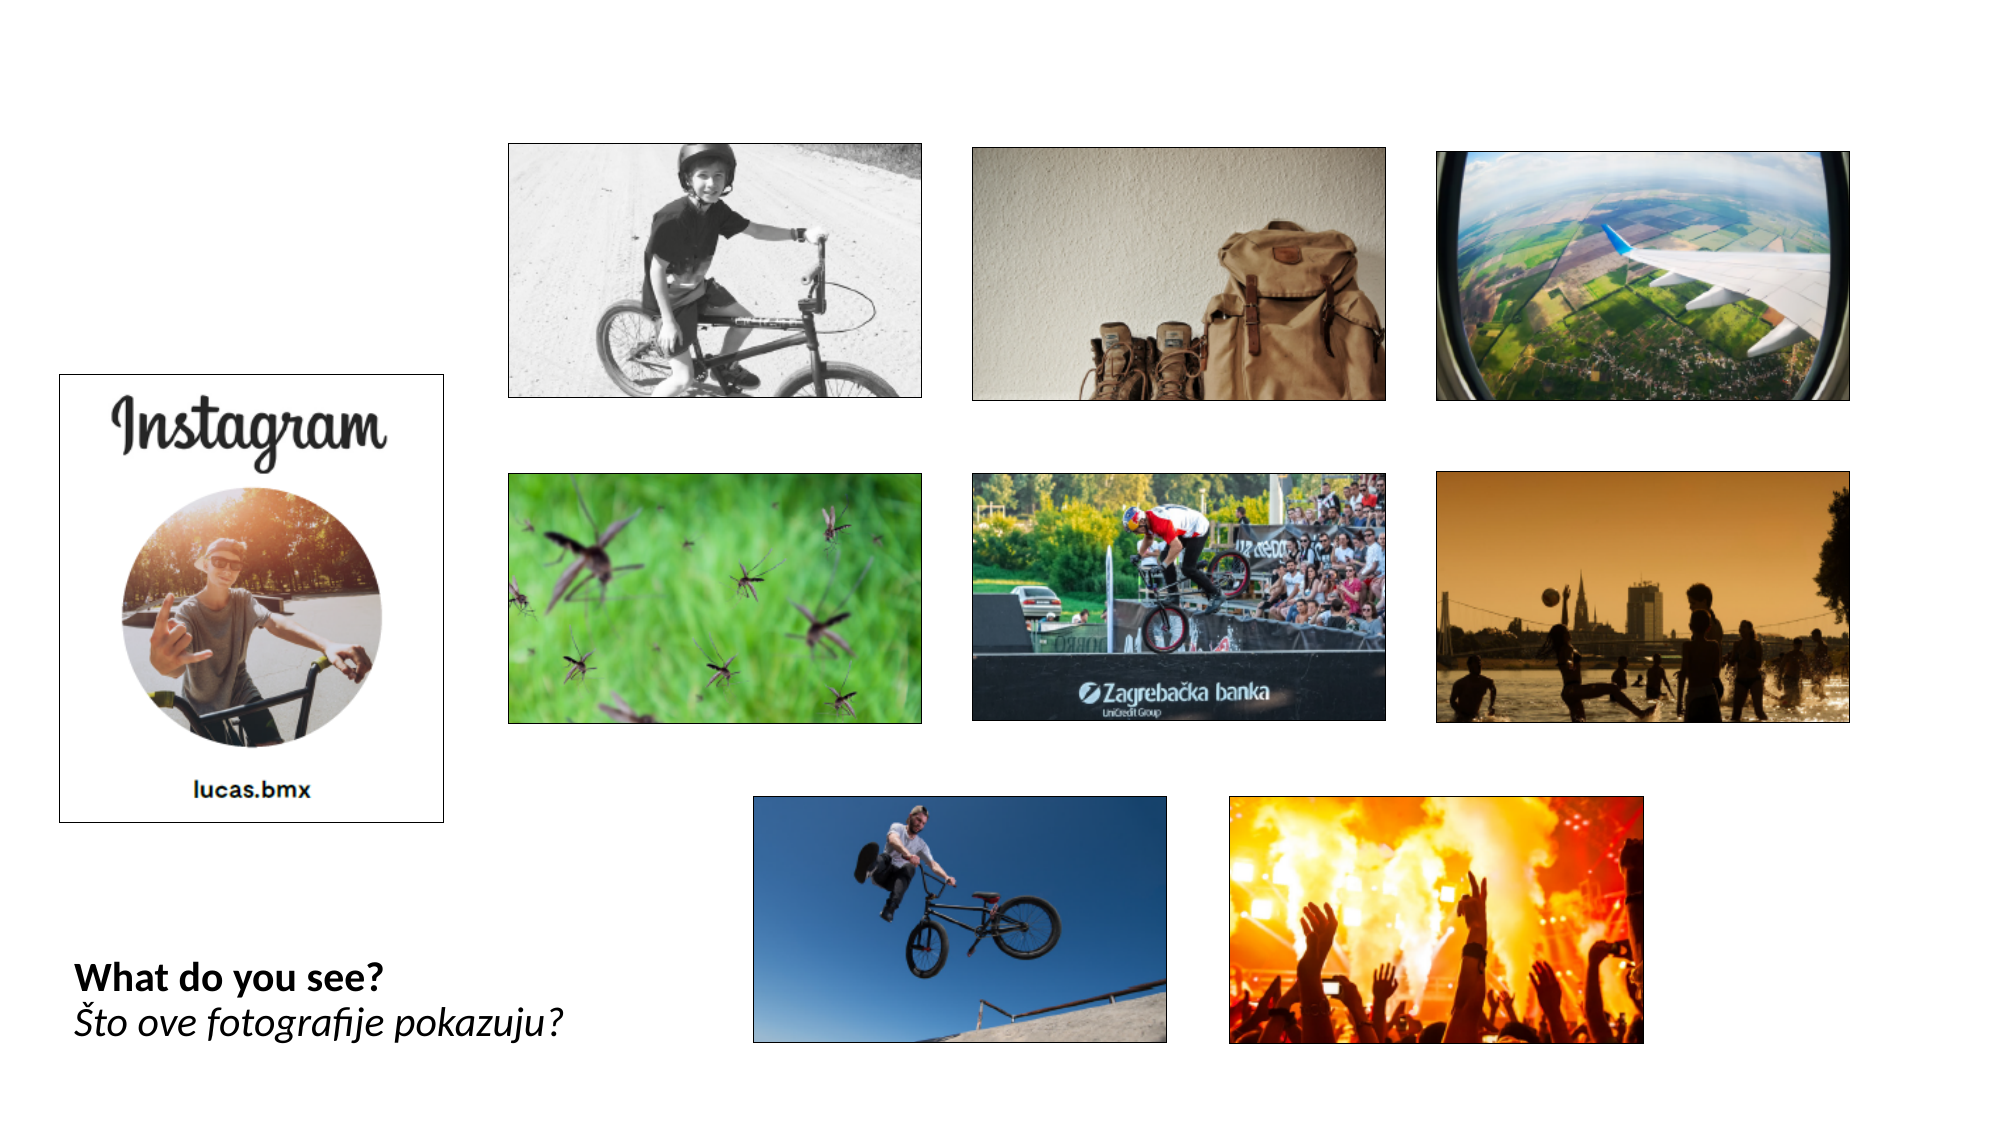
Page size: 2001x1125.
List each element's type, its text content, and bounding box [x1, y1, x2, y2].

picture [1436, 151, 1850, 401]
picture [753, 796, 1167, 1043]
picture [1436, 471, 1850, 723]
picture [508, 473, 922, 724]
picture [972, 473, 1386, 721]
picture [59, 374, 444, 823]
text_box What do you see? Što ove fotografije pokazuju? [59, 947, 1928, 1125]
picture [508, 142, 922, 398]
picture [1229, 796, 1644, 1044]
picture [972, 147, 1386, 401]
